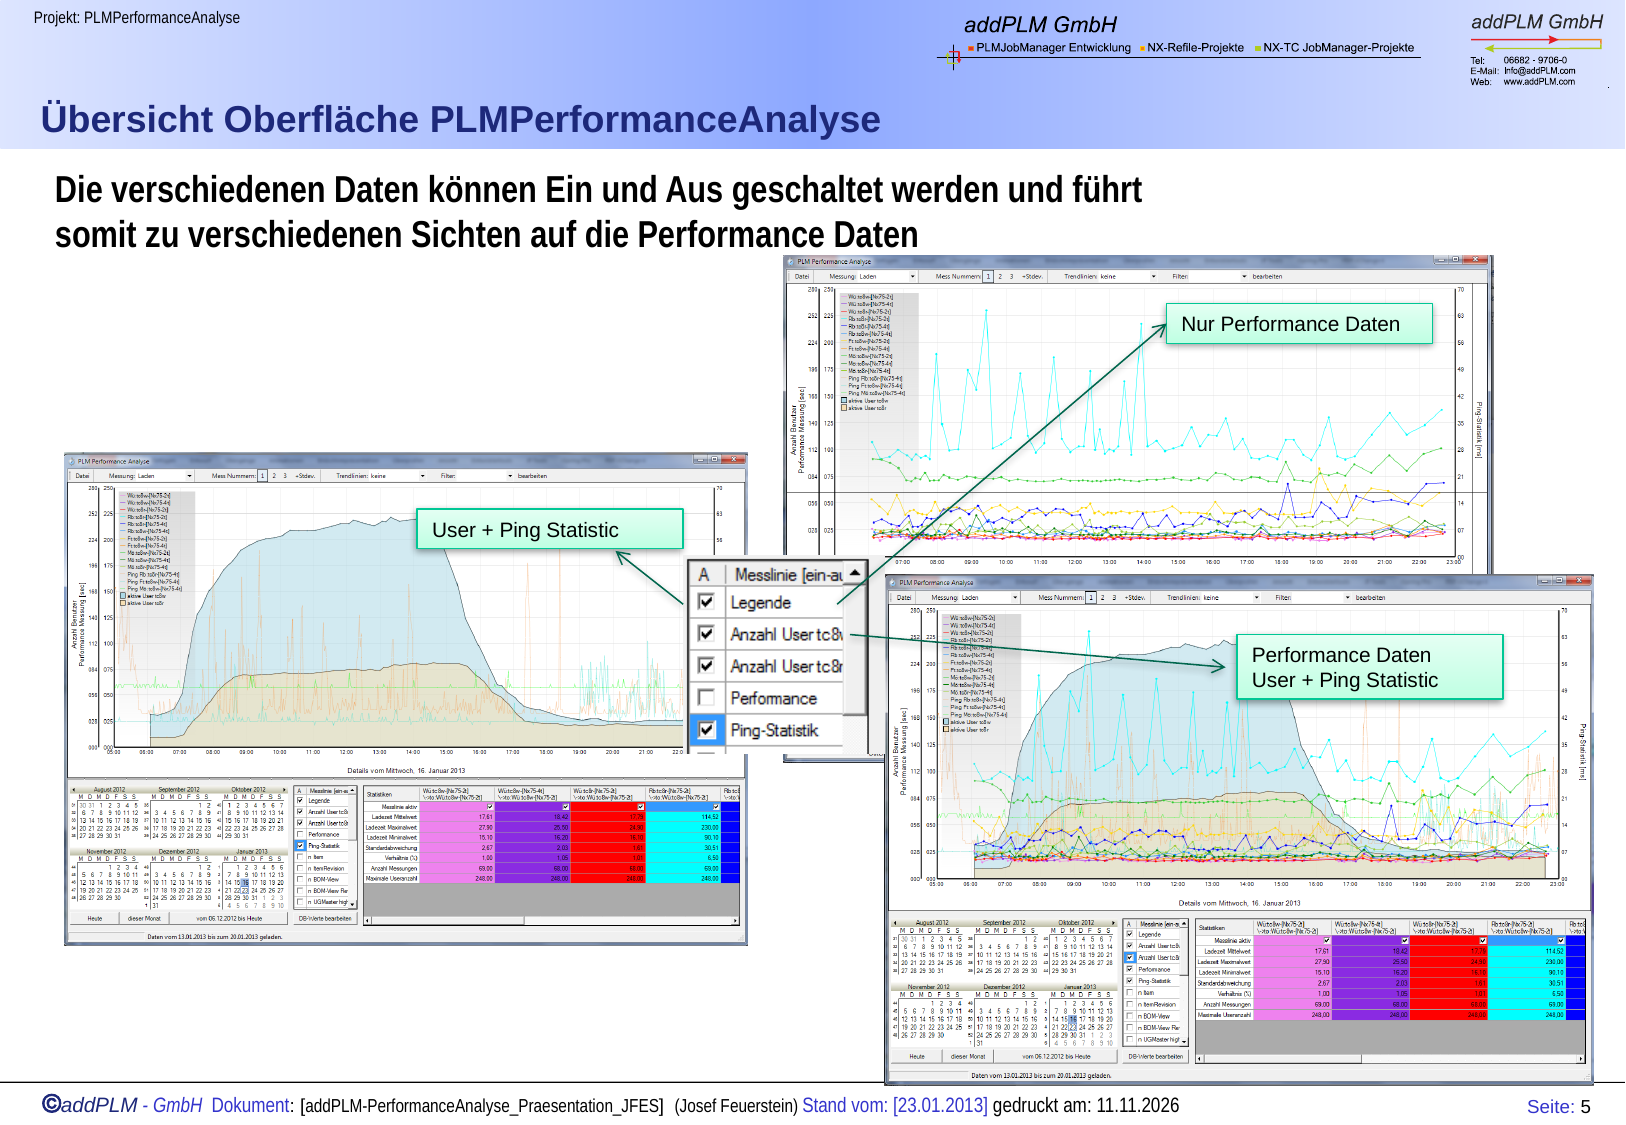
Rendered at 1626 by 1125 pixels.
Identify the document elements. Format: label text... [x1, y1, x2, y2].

text_box Die verschiedenen Daten können Ein und Aus geschaltet werden und führt somit zu verschiedenen Sichten auf die Performance Daten [40, 157, 1191, 262]
picture [63, 255, 1594, 1086]
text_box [849, 634, 1226, 668]
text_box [836, 323, 1167, 605]
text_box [615, 550, 684, 605]
title Übersicht Oberfläche PLMPerformanceAnalyse [40, 67, 1582, 131]
